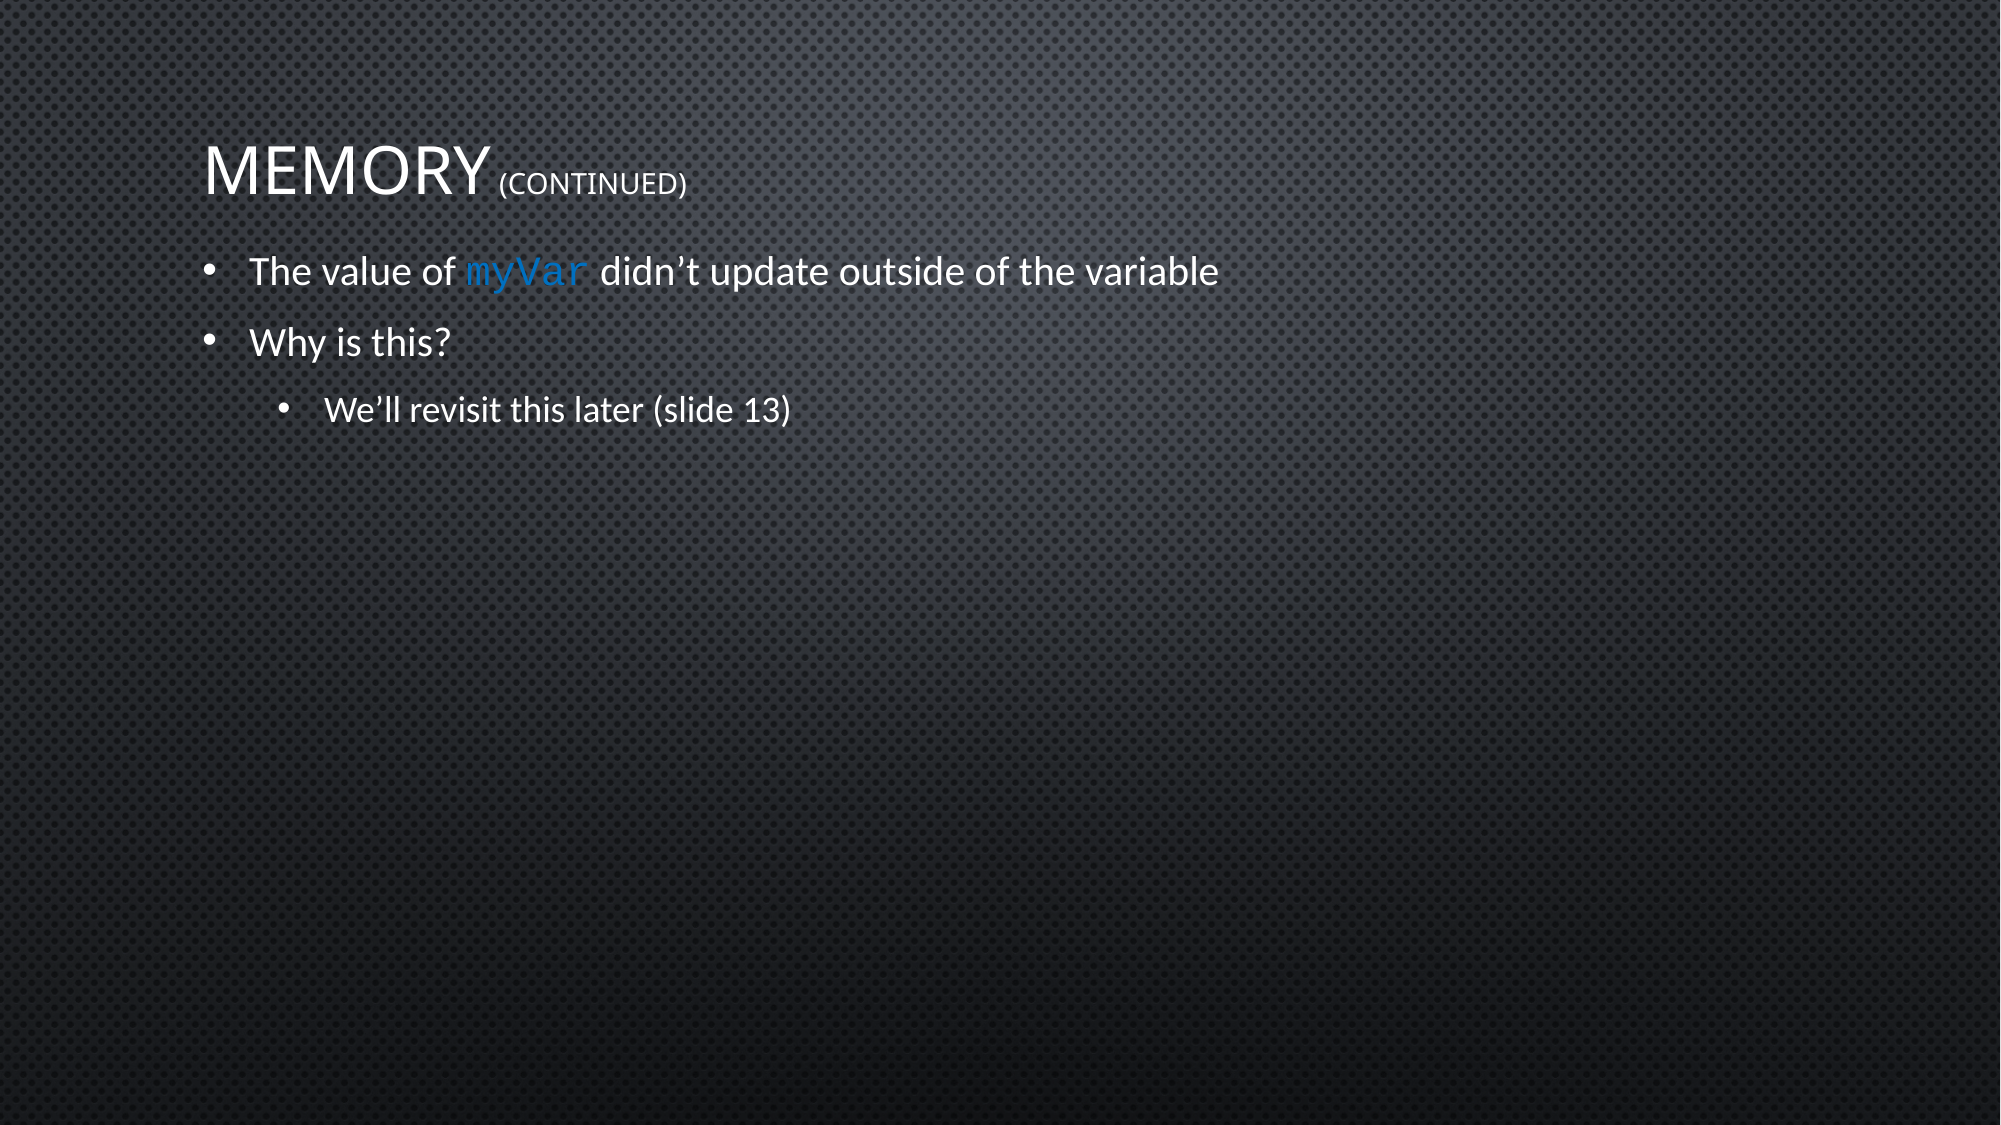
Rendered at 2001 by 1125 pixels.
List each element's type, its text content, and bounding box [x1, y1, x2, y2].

title Memory (Continued) [187, 99, 1813, 236]
list The value of myVar didn’t update outside of the variable Why is this? We’ll revisit this later (slide 13) [187, 236, 1813, 950]
